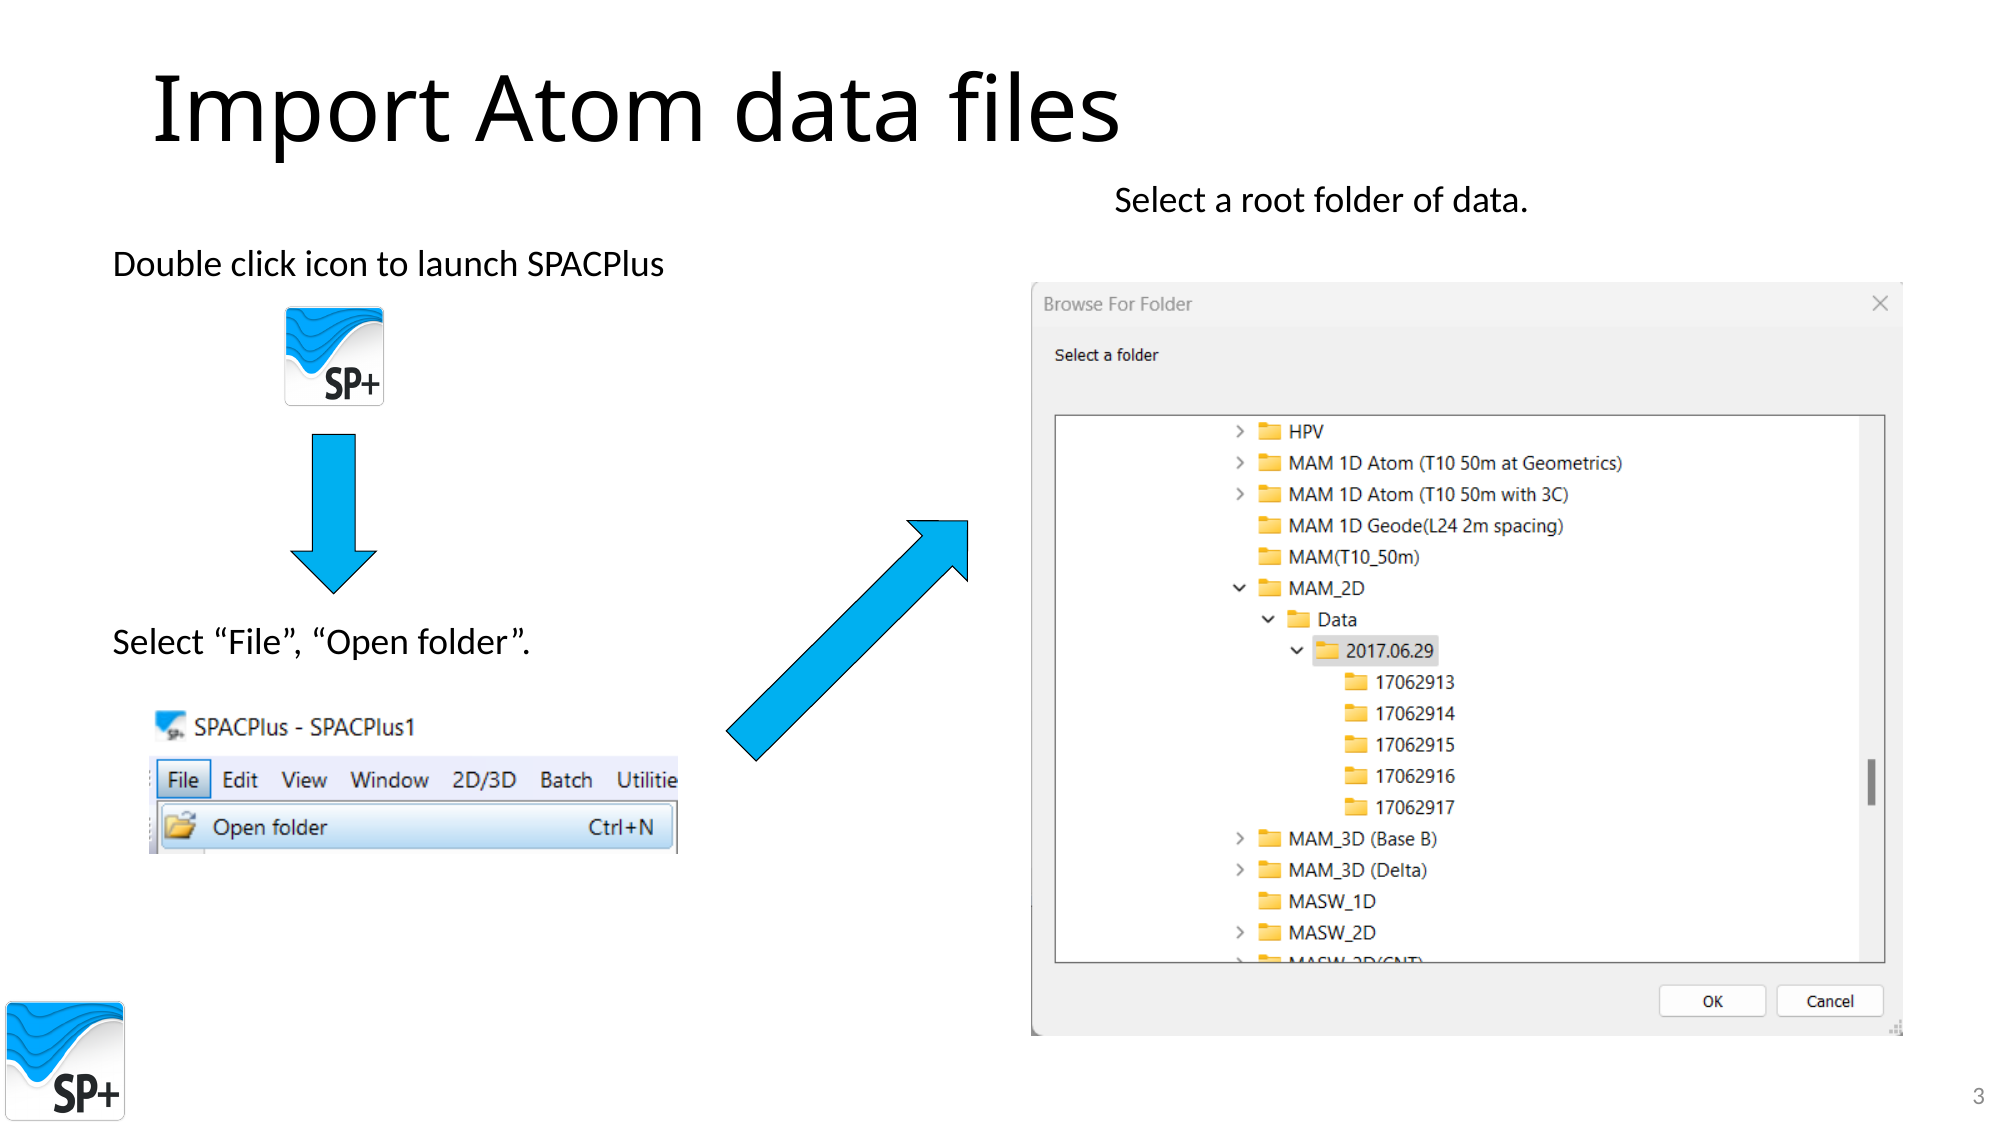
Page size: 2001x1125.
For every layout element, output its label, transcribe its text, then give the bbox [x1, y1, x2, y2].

slide_number 3 [1550, 1065, 2000, 1125]
text_box Select “File”, “Open folder”. [98, 609, 678, 670]
picture [1031, 282, 1903, 1036]
text_box Double click icon to launch SPACPlus [98, 231, 769, 291]
picture [3, 999, 126, 1122]
picture [149, 698, 678, 854]
text_box [289, 433, 378, 595]
picture [283, 305, 385, 407]
text_box [725, 520, 969, 762]
title Import Atom data files [137, 3, 1863, 221]
text_box Select a root folder of data. [1099, 167, 1545, 228]
